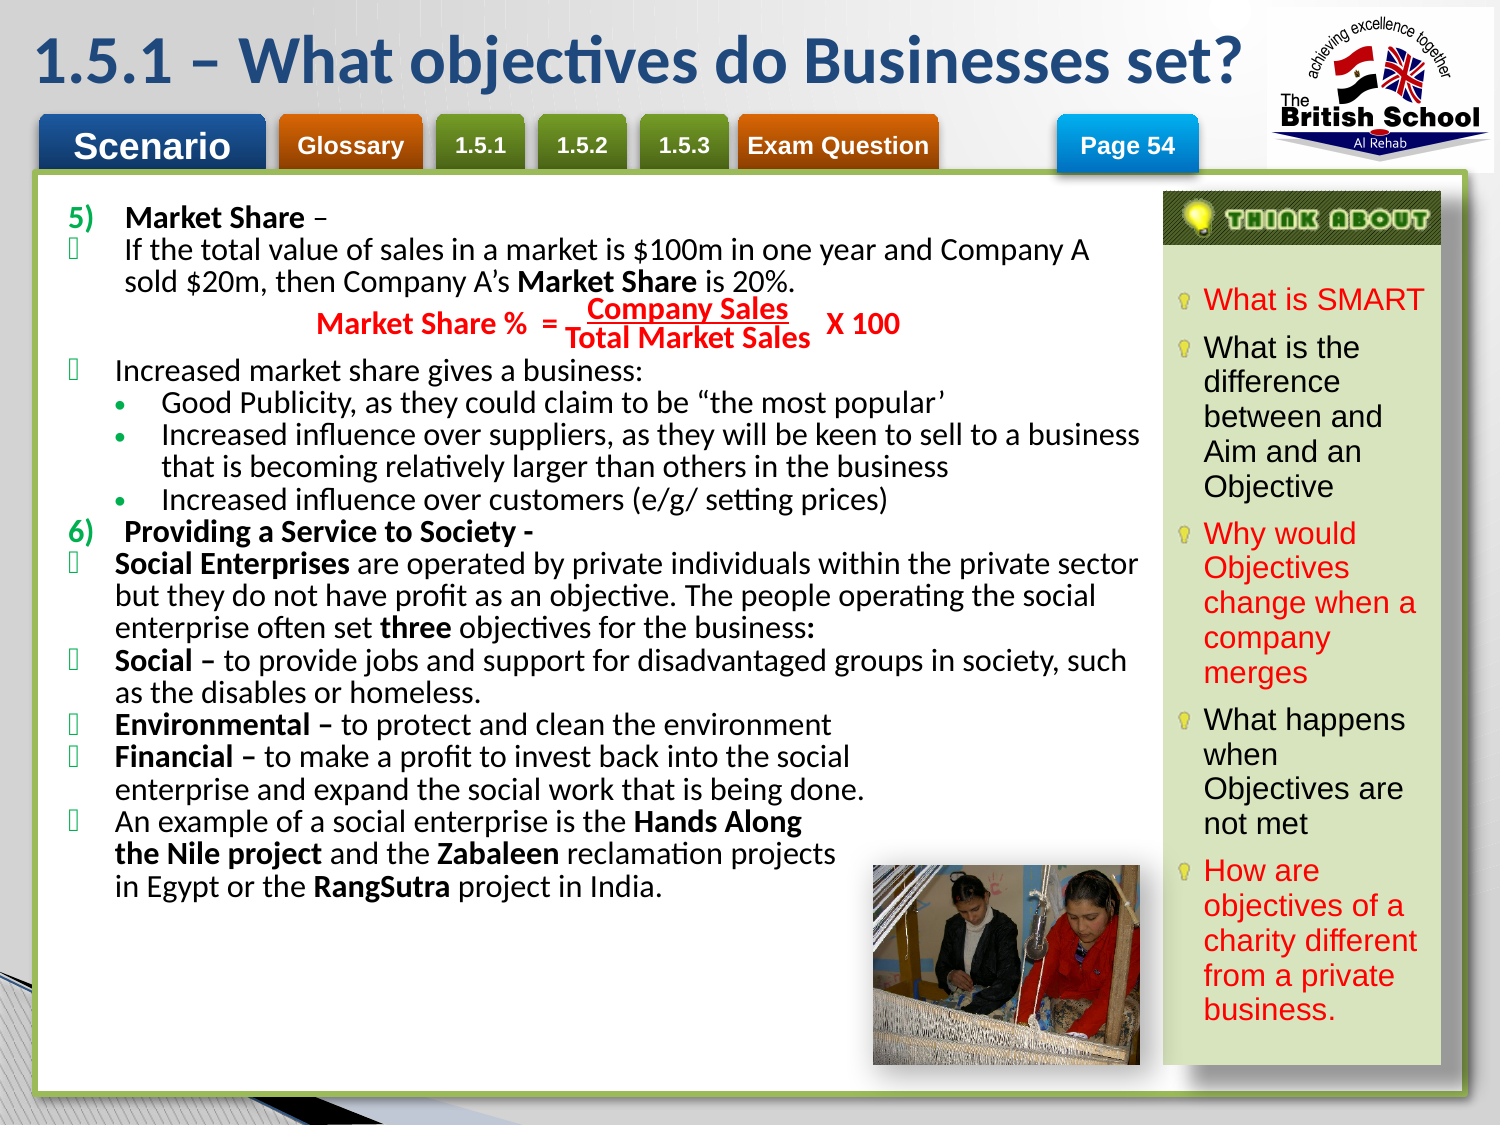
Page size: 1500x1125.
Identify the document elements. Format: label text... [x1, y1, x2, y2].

picture [1174, 336, 1193, 359]
picture [281, 1114, 303, 1125]
text_box Page 54 [1057, 114, 1199, 173]
picture [1174, 289, 1193, 311]
picture [1180, 196, 1435, 242]
title 1.5.1 – What objectives do Businesses set? [17, 7, 1270, 106]
picture [1174, 859, 1193, 882]
table_cell What is SMART What is the difference between and Aim and an Objective Why would Objectives change when a company merges What happens when Objectives are not met How are objectives of a charity different from a private business. [1163, 245, 1441, 1065]
picture [1267, 7, 1495, 173]
picture [873, 865, 1140, 1066]
picture [1174, 708, 1193, 731]
table_header Market Share – If the total value of sales in a market is $100m in one year and Company A sold $20m, then Company A’s Market Share is 20%. Company Sales Market Share % = X 100 Total Market Sales Increased market share gives a business: Good Publicity, as they could claim to be “the most popular’ Increased influence over suppliers, as they will be keen to sell to a business that is becoming relatively larger than others in the business Increased influence over customers (e/g/ setting prices) Providing a Service to Society - Social Enterprises are operated by private individuals within the private sector but they do not have profit as an objective. The people operating the social enterprise often set three objectives for the business: Social – to provide jobs and support for disadvantaged groups in society, such as the disables or homeless. Environmental – to protect and clean the environment Financial – to make a profit to invest back into the social enterprise and expand the social work that is being done. An example of a social enterprise is the Hands Along the Nile project and the Zabaleen reclamation projects in Egypt or the RangSutra project in India. [53, 196, 1163, 1047]
table_header [1163, 191, 1441, 245]
picture [1174, 522, 1193, 545]
